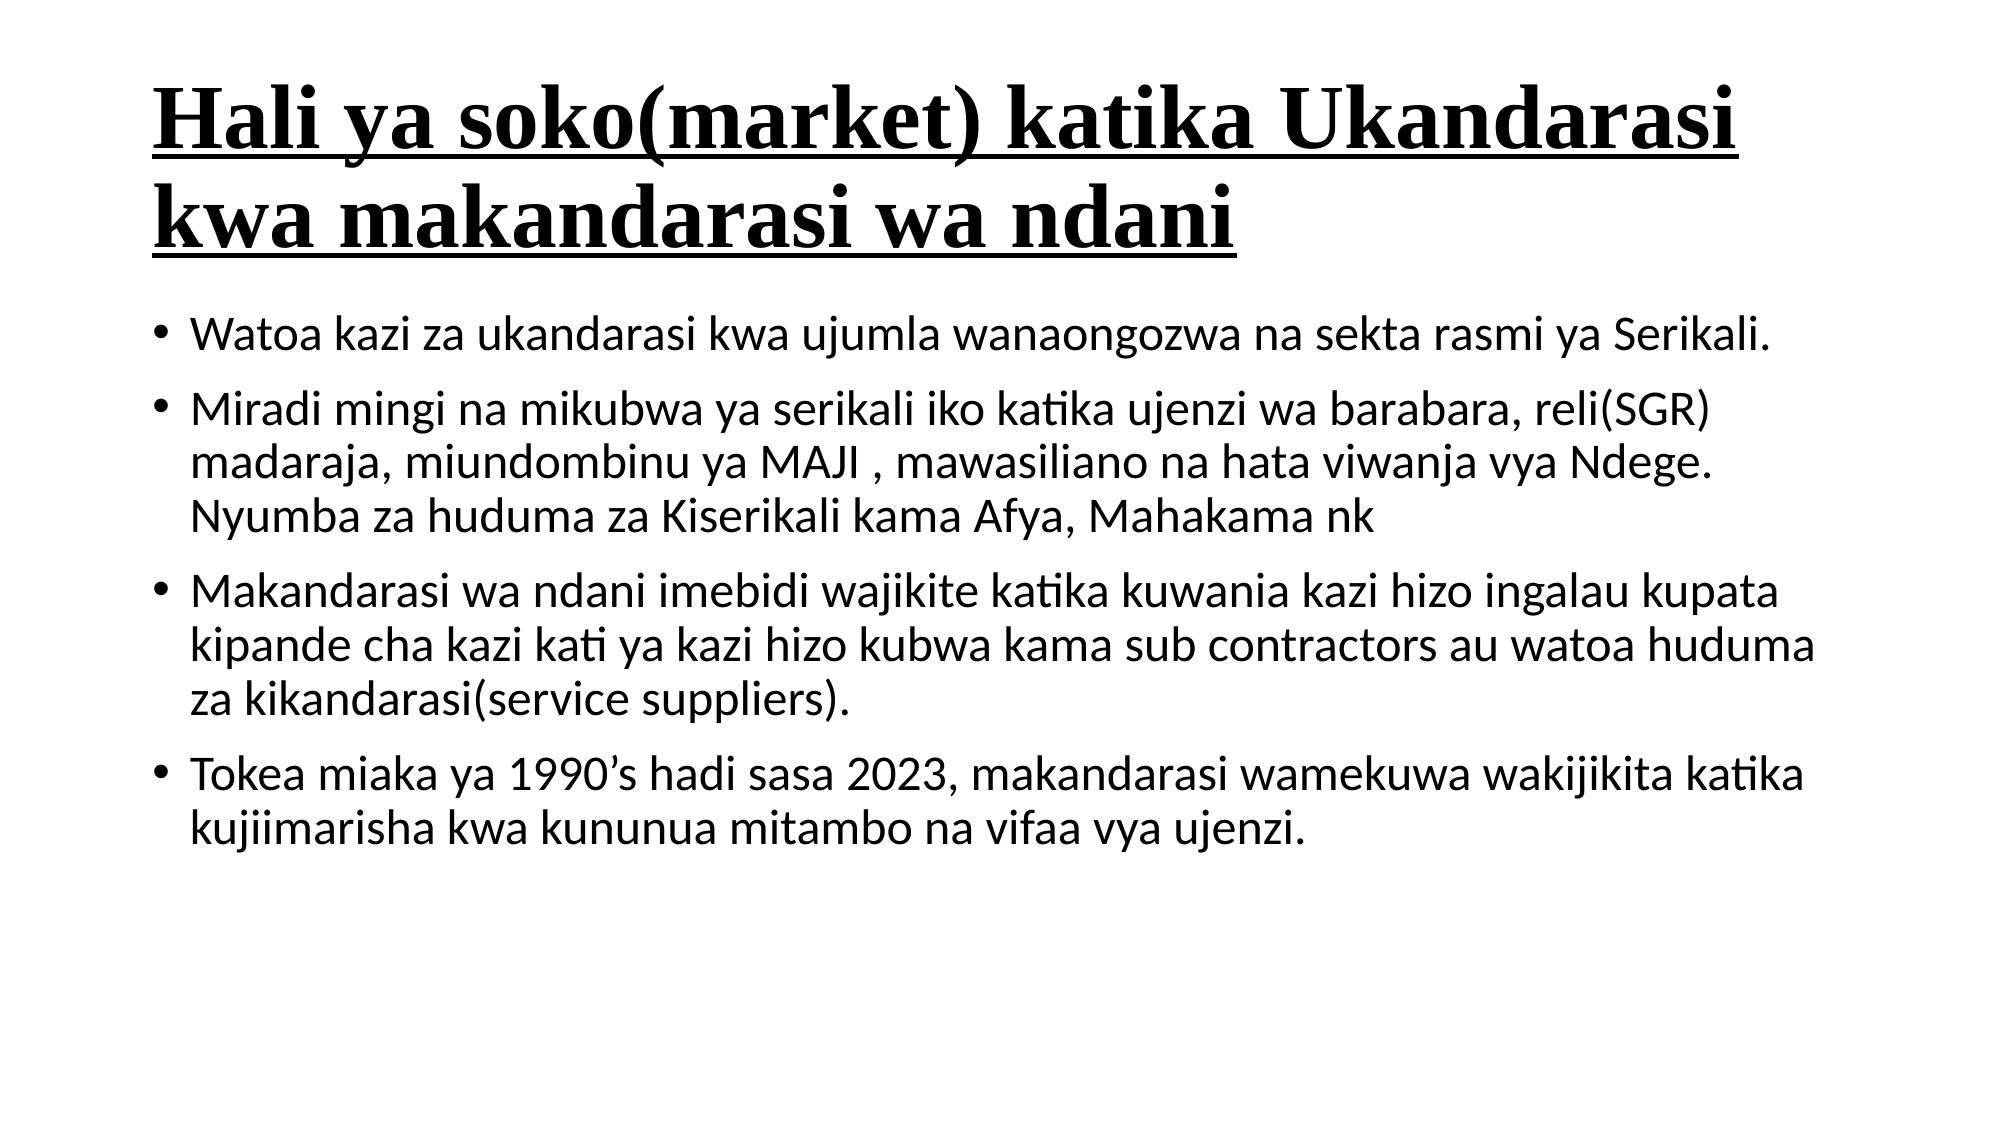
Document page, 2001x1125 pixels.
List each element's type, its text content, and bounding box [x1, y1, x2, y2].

title Hali ya soko(market) katika Ukandarasi kwa makandarasi wa ndani [137, 59, 1863, 278]
list Watoa kazi za ukandarasi kwa ujumla wanaongozwa na sekta rasmi ya Serikali. Miradi mingi na mikubwa ya serikali iko katika ujenzi wa barabara, reli(SGR) madaraja, miundombinu ya MAJI , mawasiliano na hata viwanja vya Ndege. Nyumba za huduma za Kiserikali kama Afya, Mahakama nk Makandarasi wa ndani imebidi wajikite katika kuwania kazi hizo ingalau kupata kipande cha kazi kati ya kazi hizo kubwa kama sub contractors au watoa huduma za kikandarasi(service suppliers). Tokea miaka ya 1990’s hadi sasa 2023, makandarasi wamekuwa wakijikita katika kujiimarisha kwa kununua mitambo na vifaa vya ujenzi. [137, 299, 1863, 1014]
